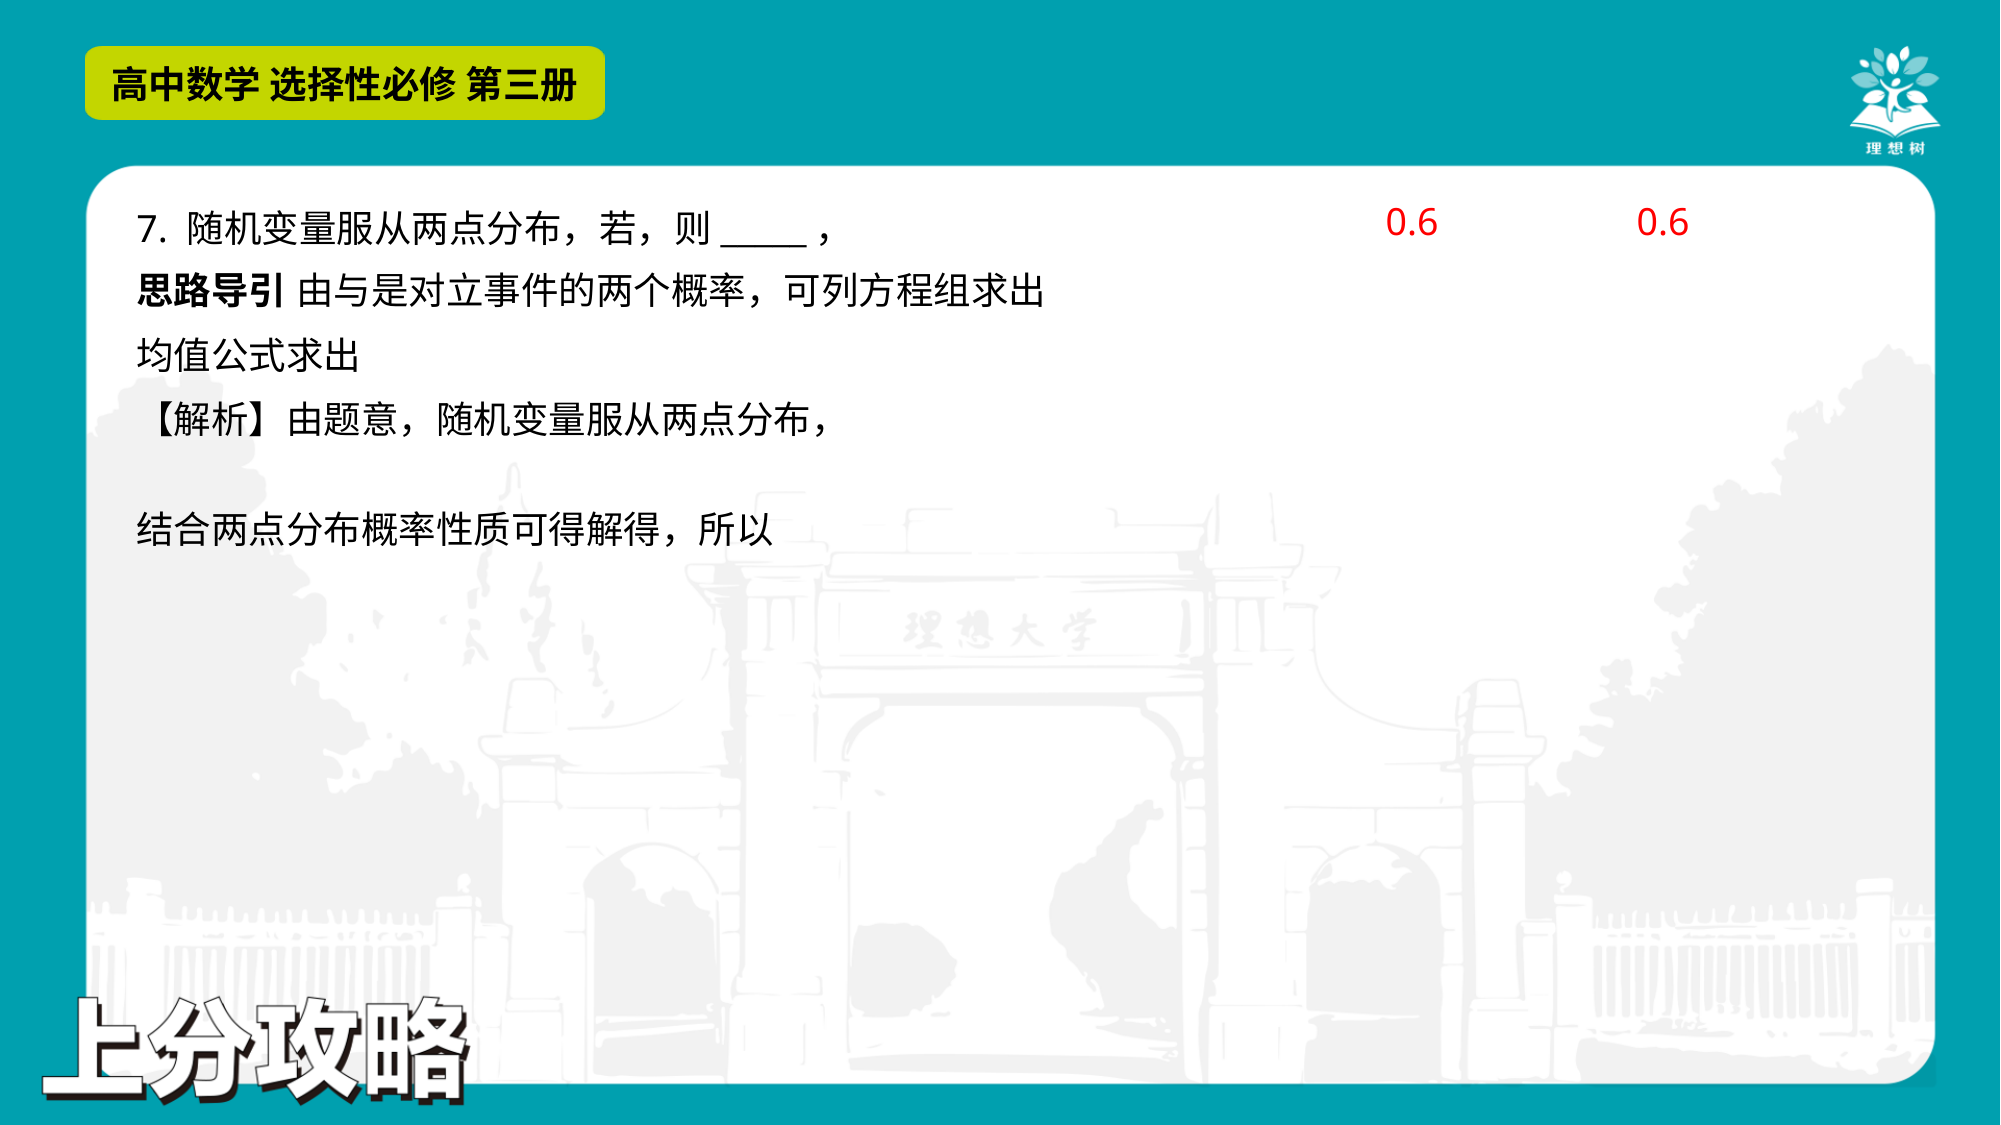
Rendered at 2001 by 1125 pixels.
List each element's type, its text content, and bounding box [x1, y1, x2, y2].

text_box 0.6 [1622, 176, 1704, 237]
text_box 0.6 [1371, 176, 1453, 237]
picture [0, 0, 2000, 1125]
